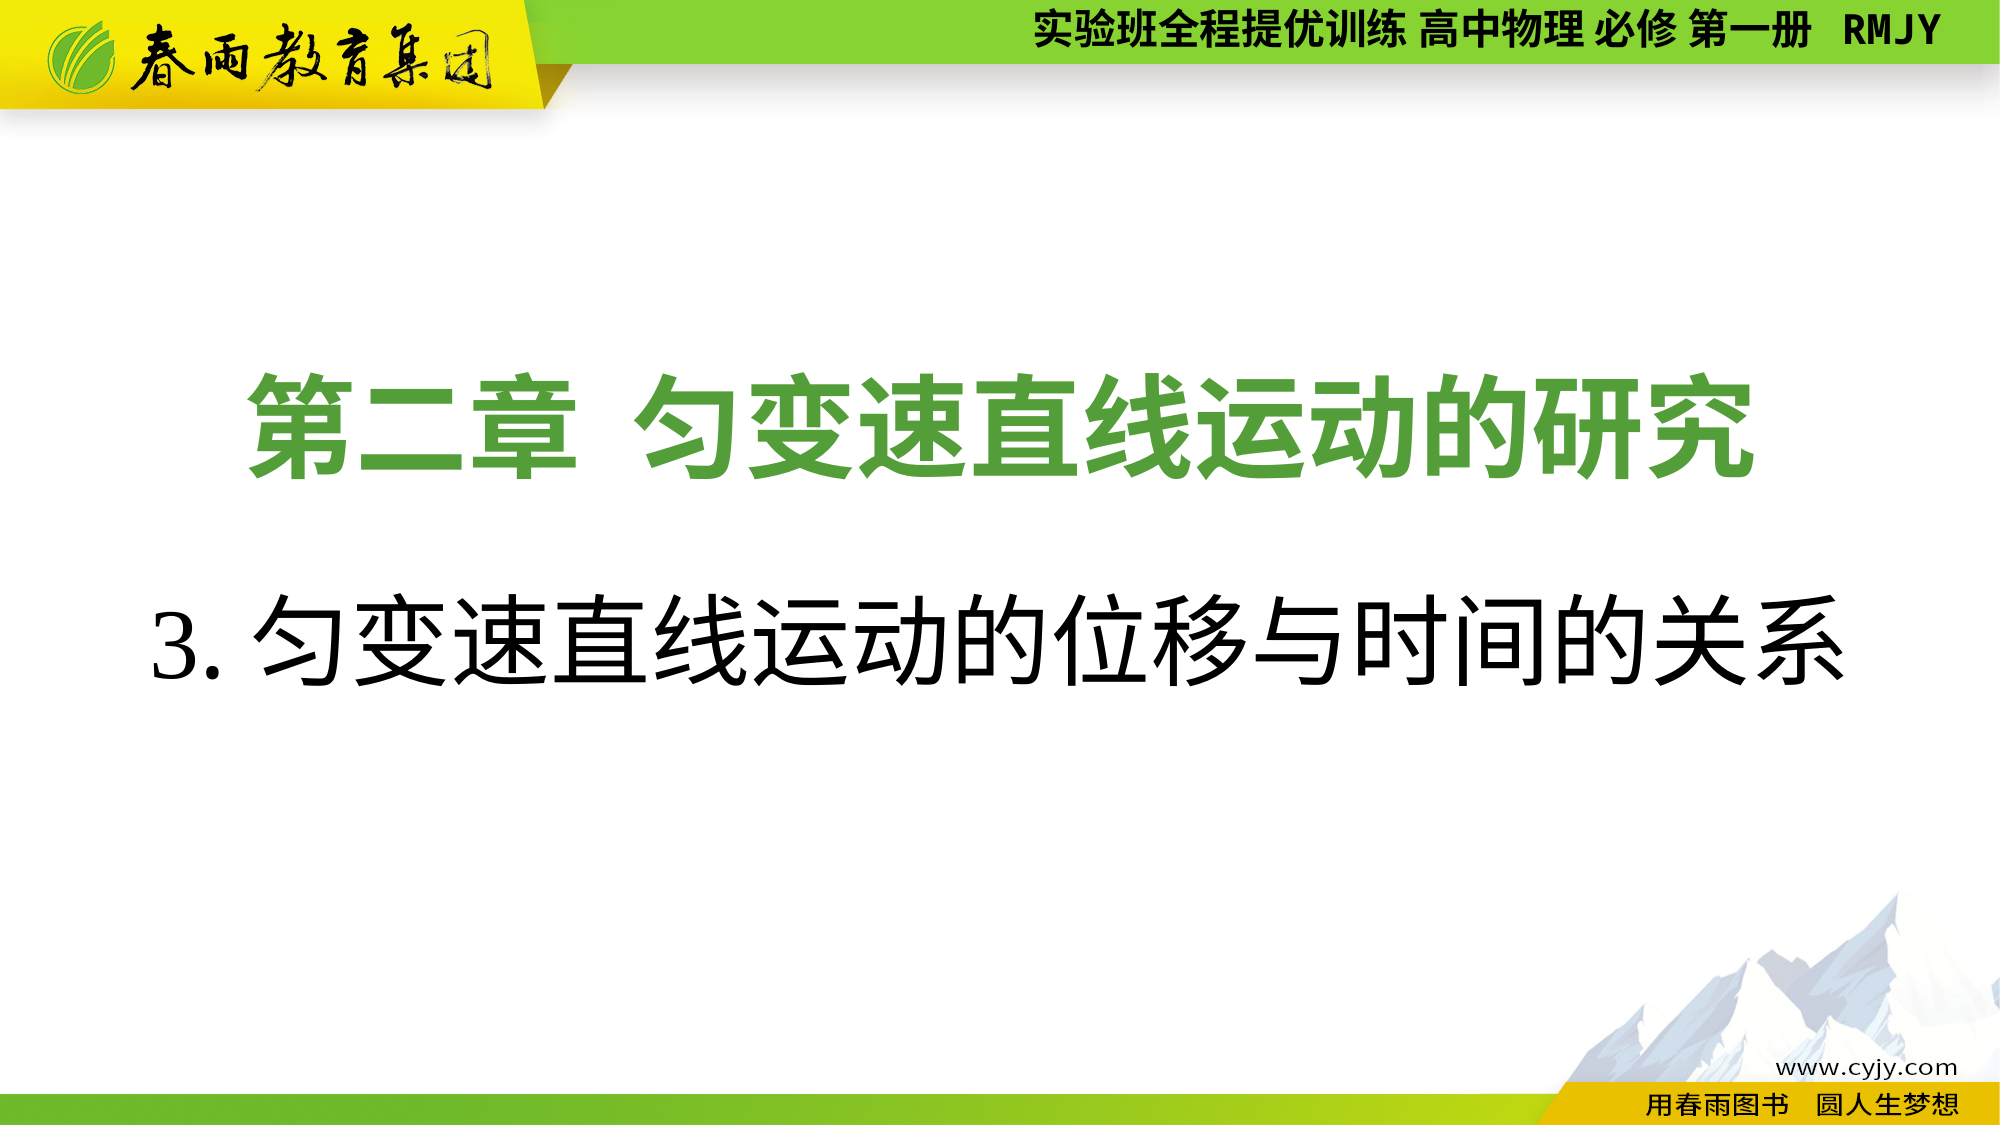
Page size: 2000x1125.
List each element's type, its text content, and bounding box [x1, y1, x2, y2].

picture [0, 0, 2000, 1125]
text_box 3.匀变速直线运动的位移与时间的关系 [54, 511, 1946, 706]
text_box 第二章 匀变速直线运动的研究 [54, 282, 1946, 500]
